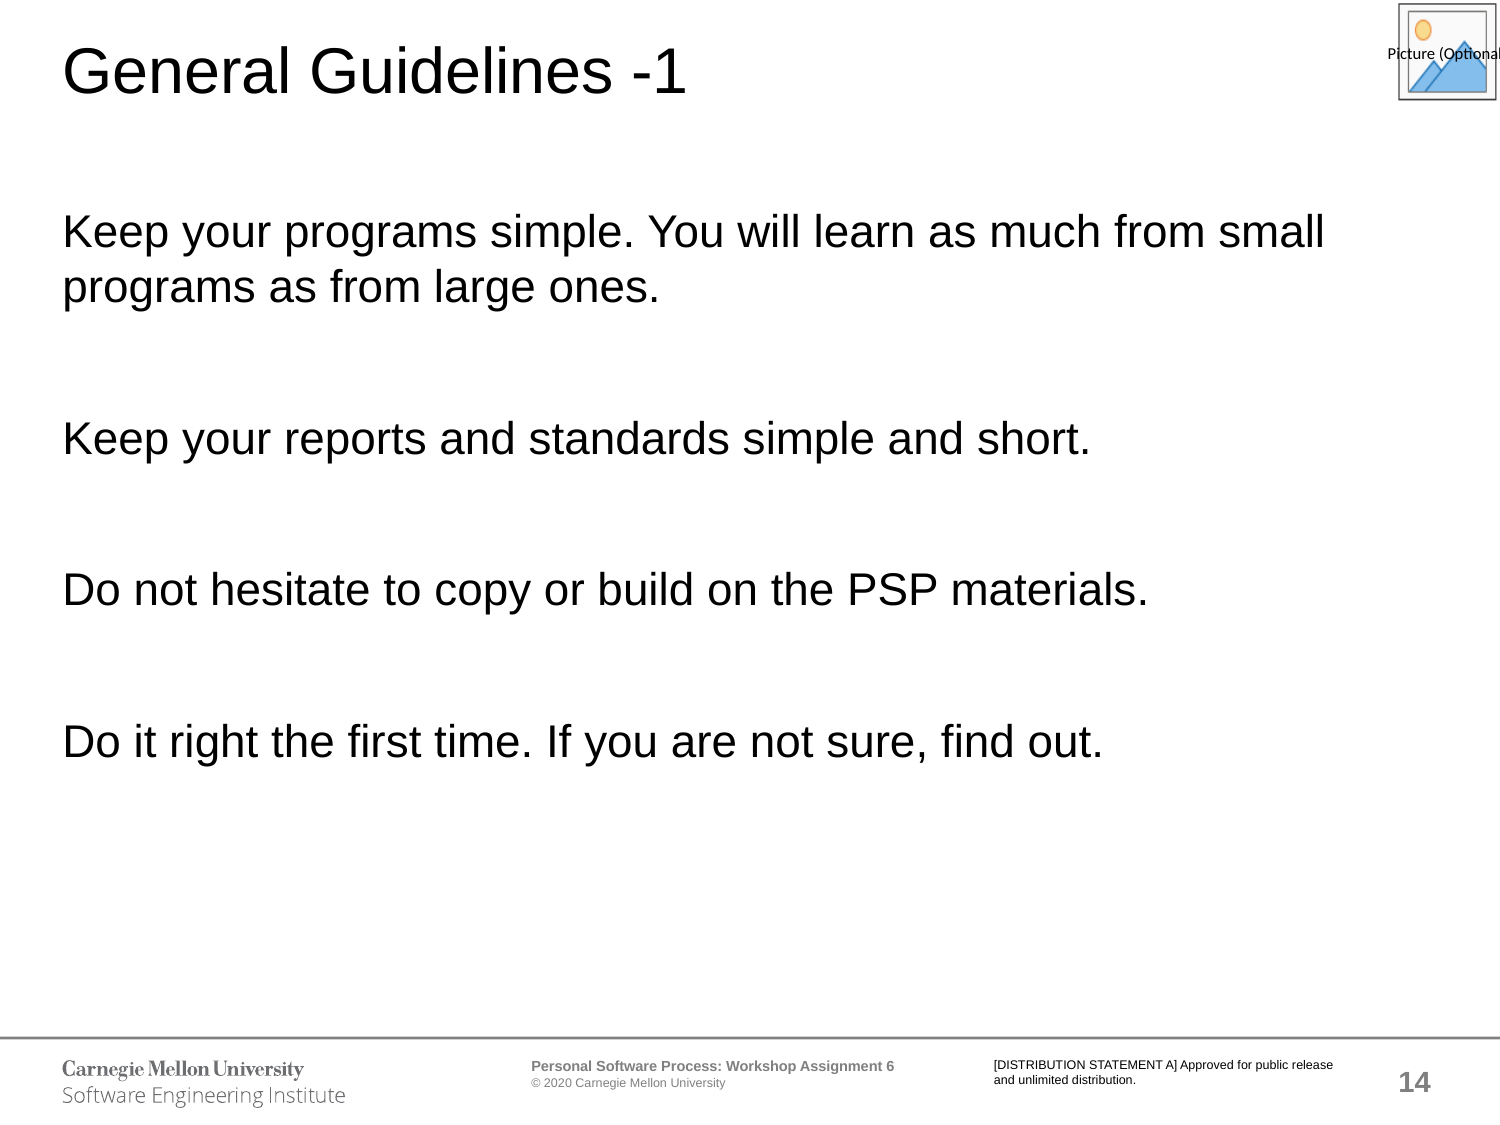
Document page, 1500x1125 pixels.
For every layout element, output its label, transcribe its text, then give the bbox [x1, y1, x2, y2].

title General Guidelines -1 [62, 37, 1338, 182]
list Keep your programs simple. You will learn as much from small programs as from large ones. Keep your reports and standards simple and short. Do not hesitate to copy or build on the PSP materials. Do it right the first time. If you are not sure, find out. [62, 201, 1431, 1000]
picture [1394, 0, 1500, 105]
